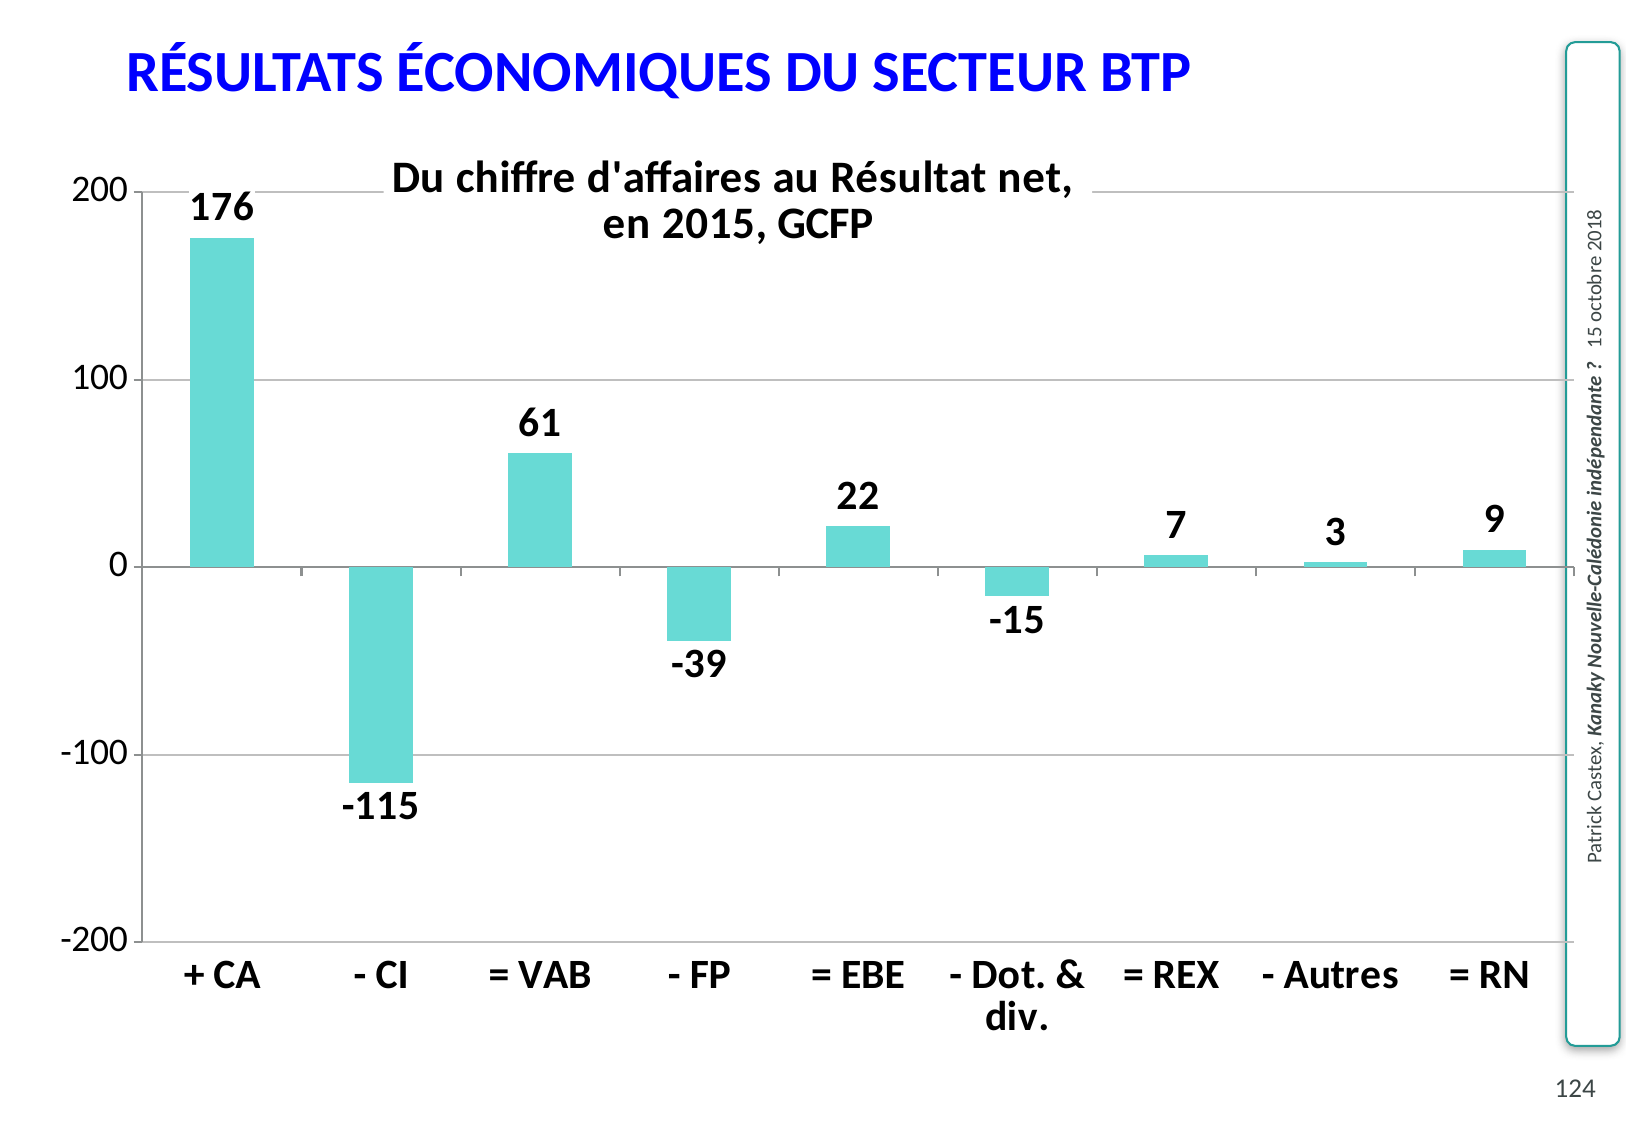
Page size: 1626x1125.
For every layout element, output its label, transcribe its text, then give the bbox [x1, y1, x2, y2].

title Résultats économiques du secteur BTP [111, 25, 1447, 141]
chart [17, 144, 1579, 1081]
